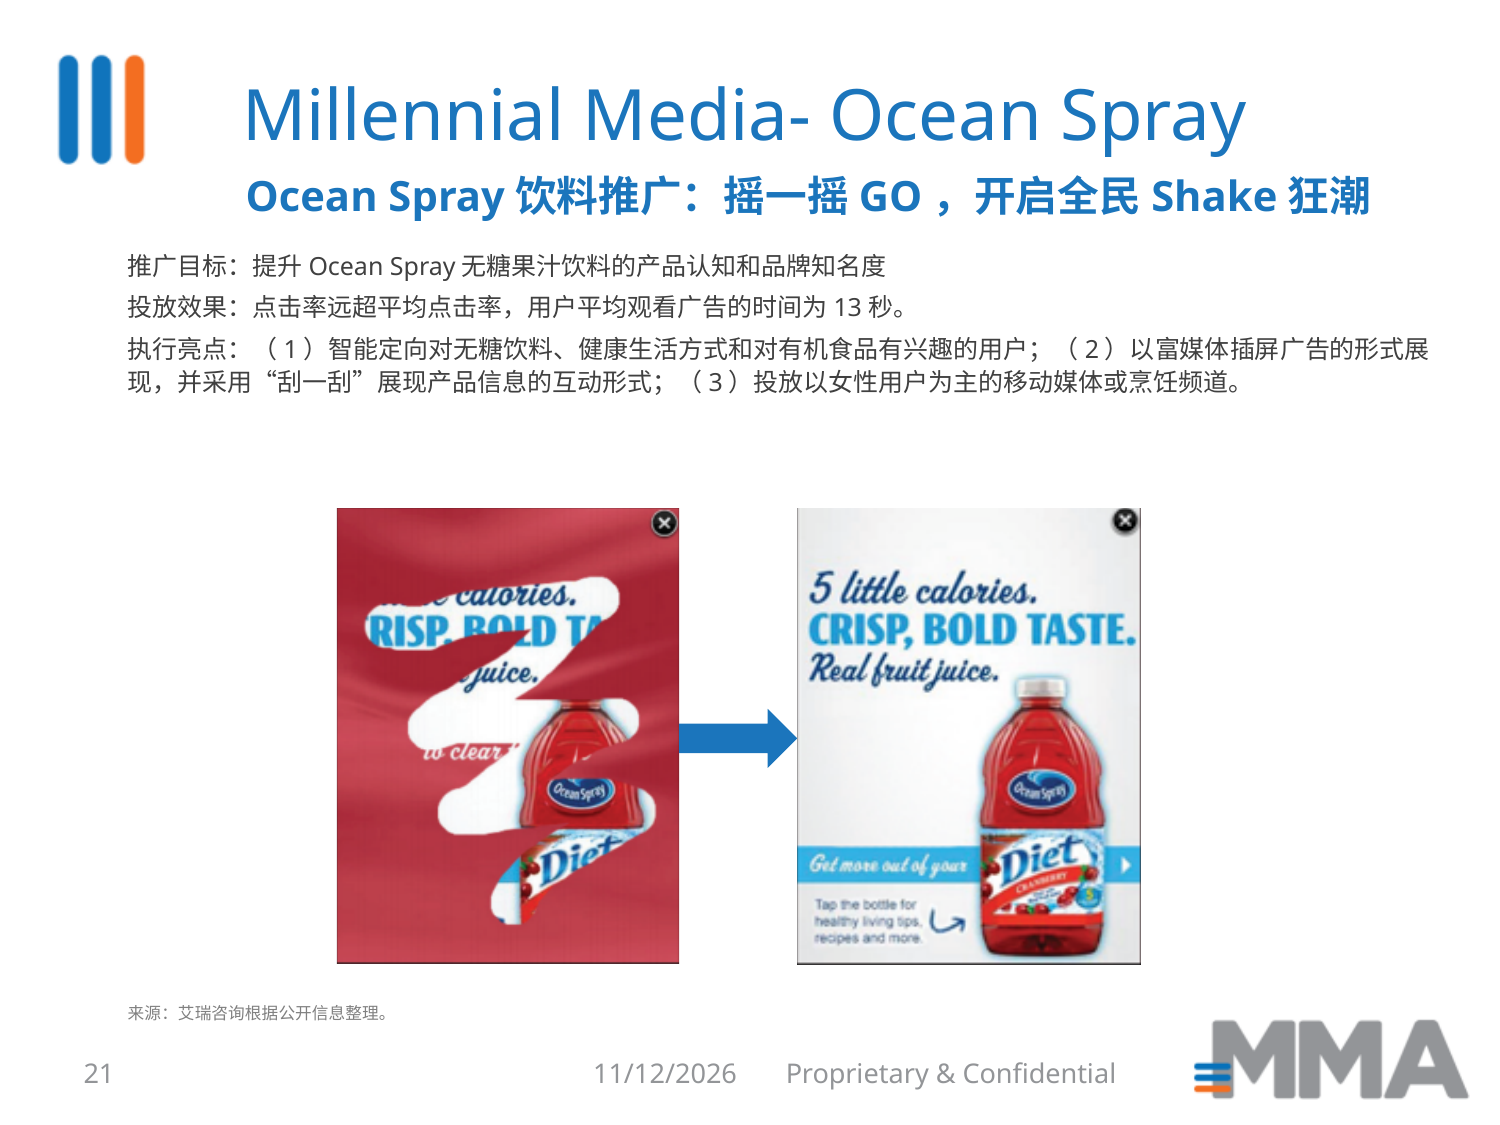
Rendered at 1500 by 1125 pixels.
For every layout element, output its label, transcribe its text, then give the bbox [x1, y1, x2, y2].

text_box [679, 706, 797, 771]
list Millennial Media- Ocean Spray [227, 39, 1440, 185]
slide_number 21 [41, 1044, 157, 1105]
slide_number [495, 1059, 752, 1105]
list Ocean Spray饮料推广：摇一摇GO，开启全民Shake狂潮 [230, 167, 1445, 240]
list 来源：艾瑞咨询根据公开信息整理。 [127, 1002, 1212, 1059]
list 推广目标：提升Ocean Spray无糖果汁饮料的产品认知和品牌知名度 投放效果：点击率远超平均点击率，用户平均观看广告的时间为13秒。 执行亮点：（1）智能定向对无糖饮料、健康生活方式和对有机食品有兴趣的用户；（2）以富媒体插屏广告的形式展现，并采用“刮一刮”展现产品信息的互动形式；（3）投放以女性用户为主的移动媒体或烹饪频道。 [127, 246, 1434, 435]
footer Proprietary & Confidential [752, 1059, 1150, 1105]
picture [0, 0, 1500, 1125]
